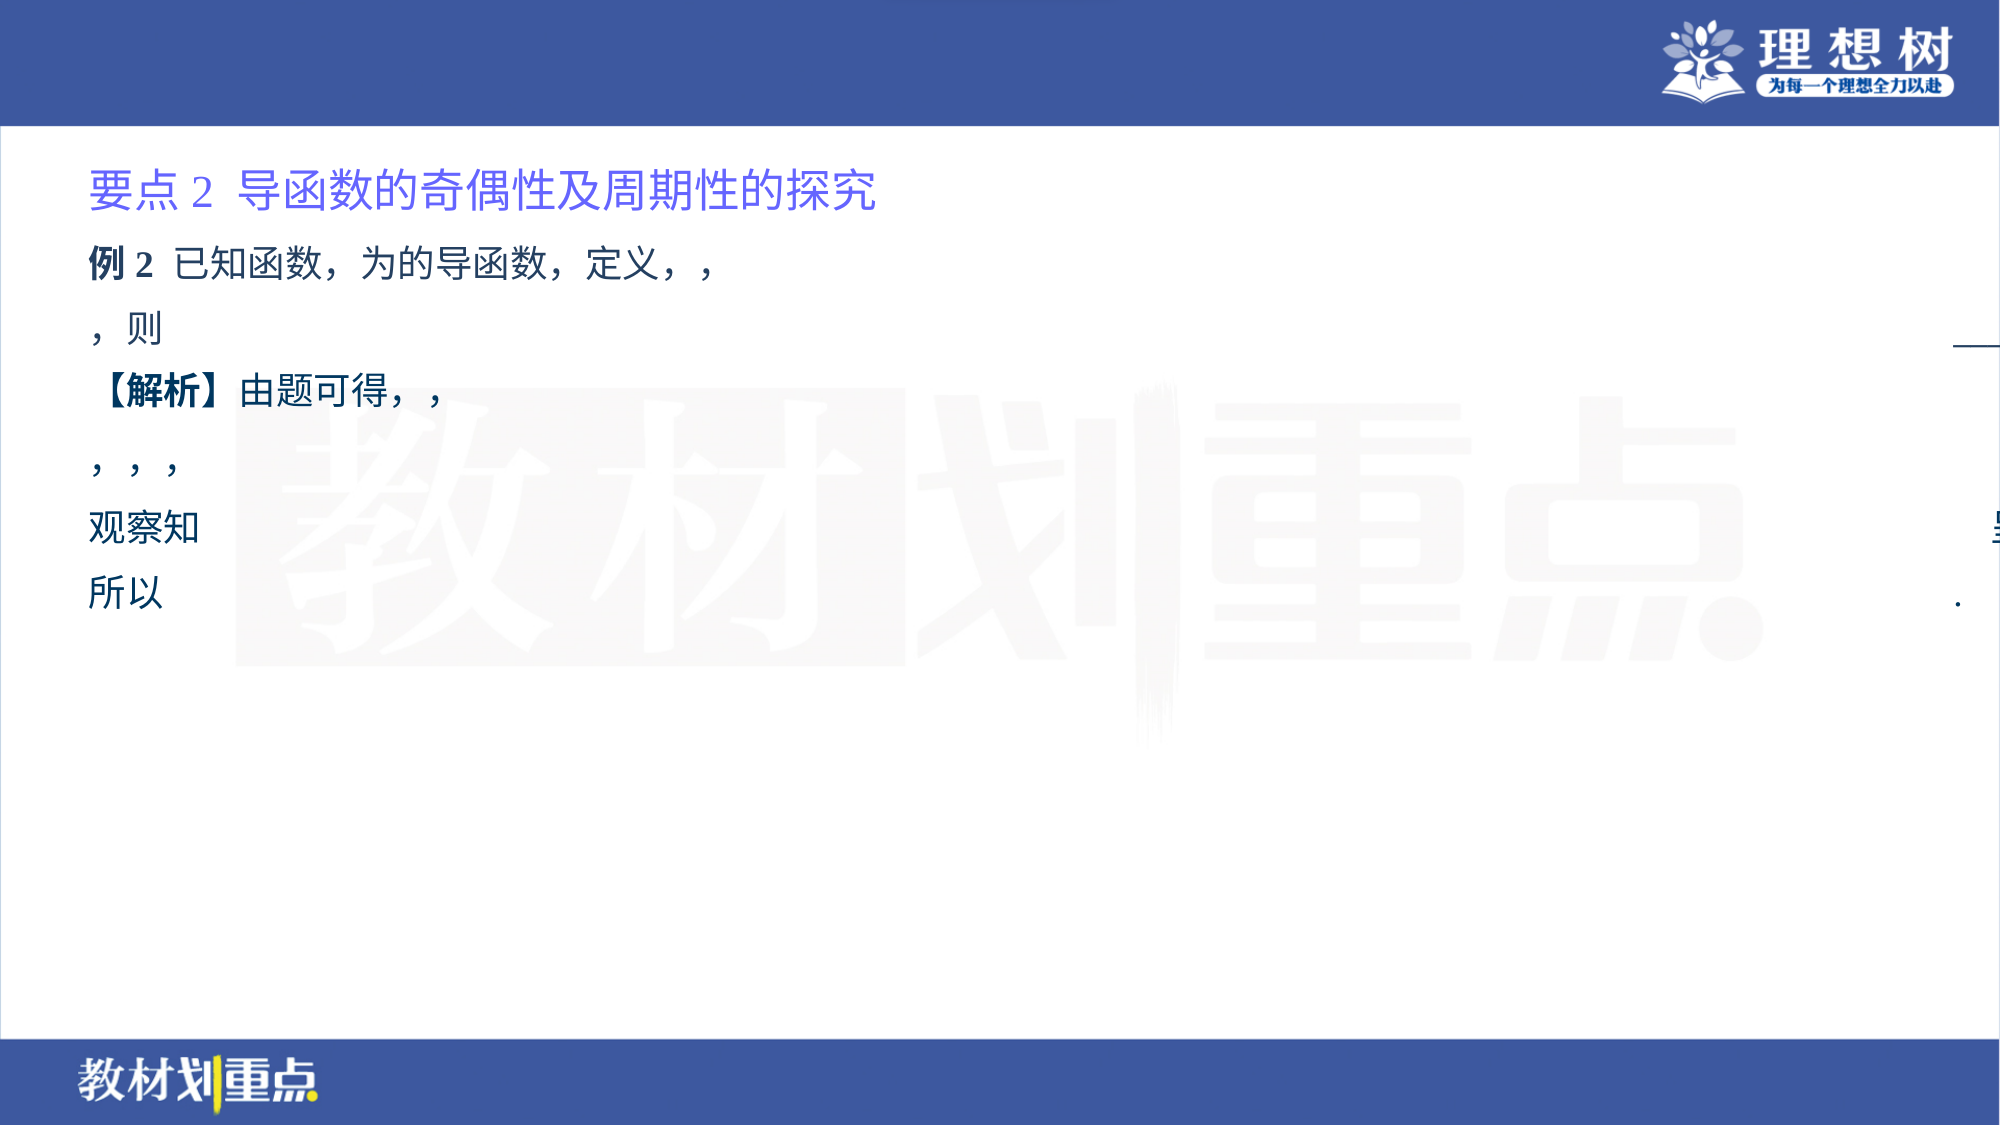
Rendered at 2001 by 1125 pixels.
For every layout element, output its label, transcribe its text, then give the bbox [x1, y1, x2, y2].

text_box 要点2 导函数的奇偶性及周期性的探究 [88, 135, 1911, 276]
picture [0, 0, 2000, 1125]
